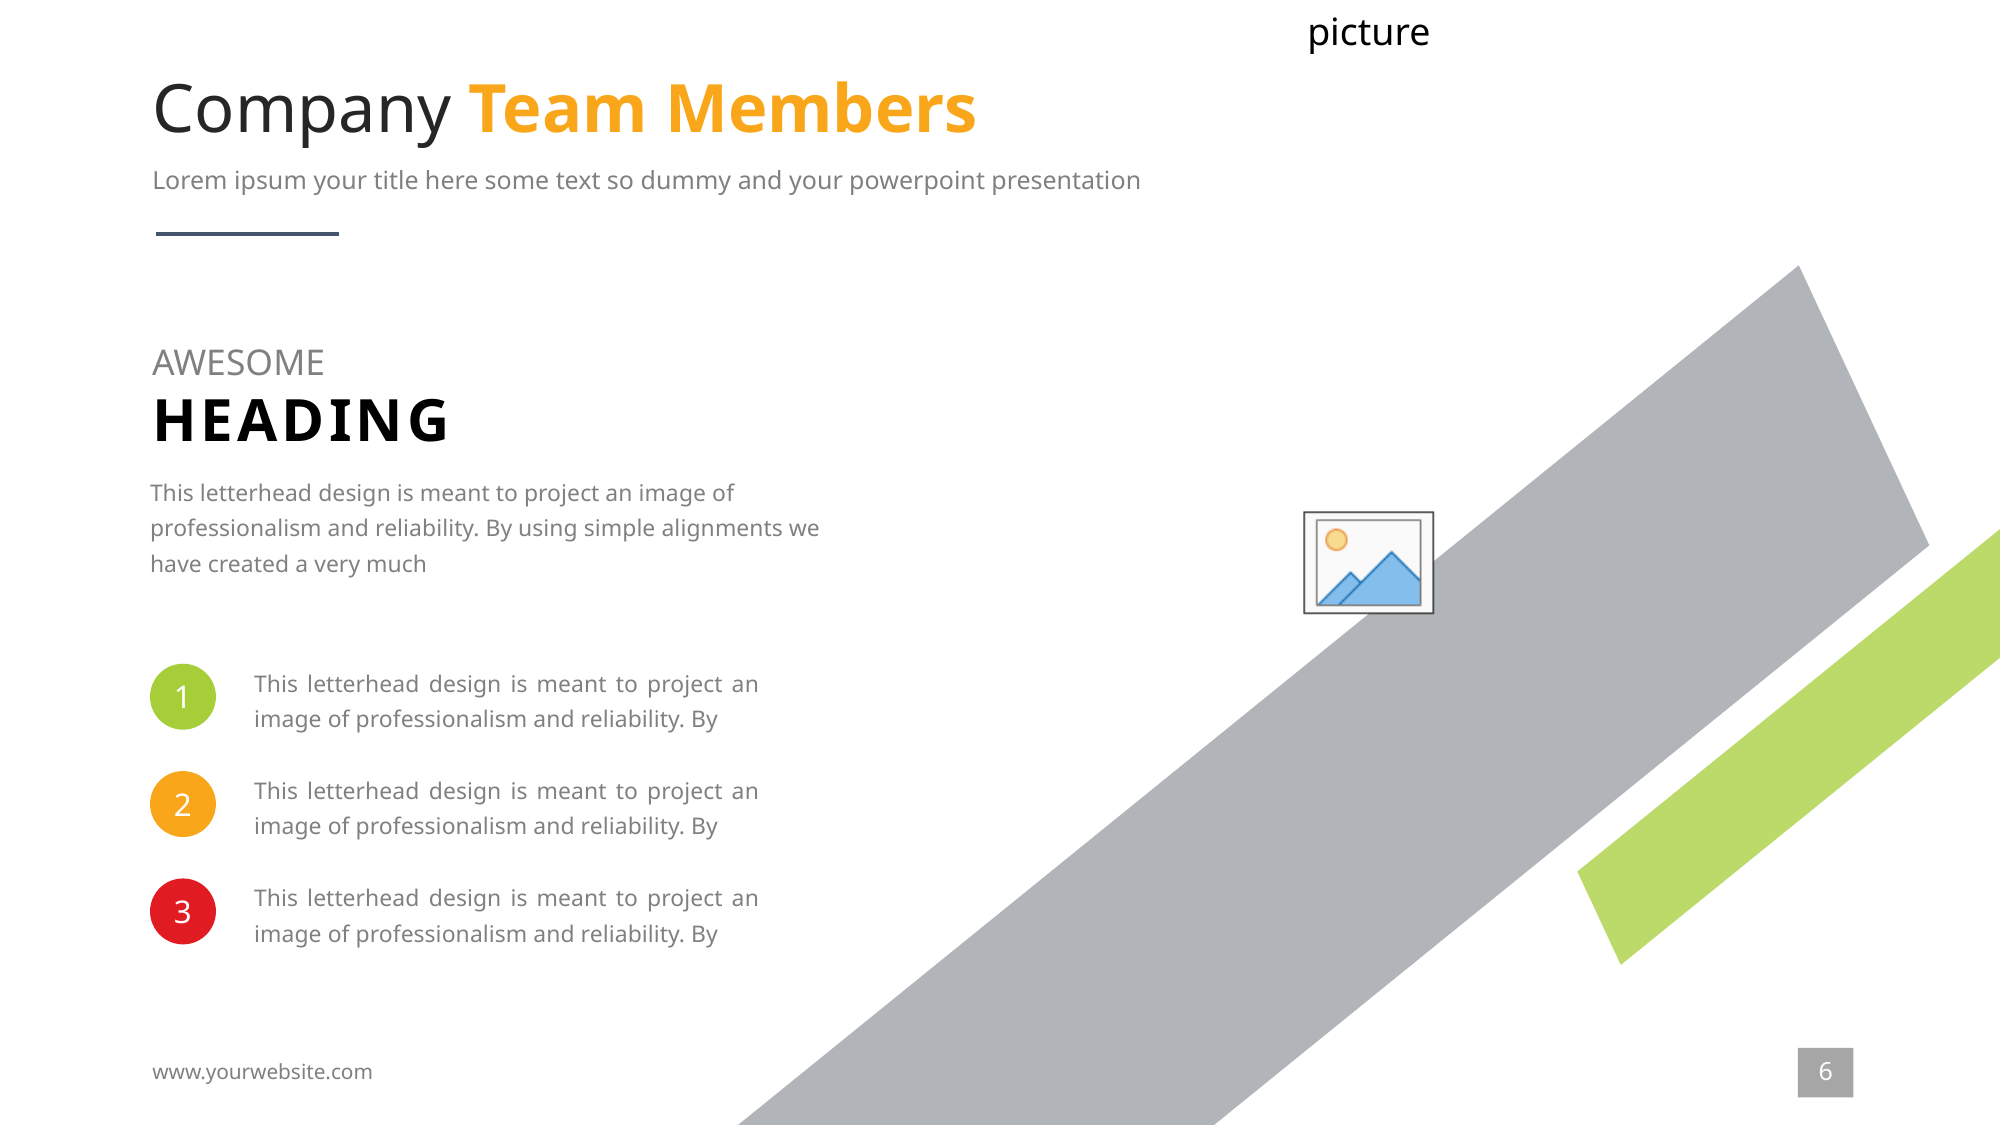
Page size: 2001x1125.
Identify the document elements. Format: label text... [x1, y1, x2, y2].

footer www.yourwebsite.com [137, 1042, 415, 1103]
list Lorem ipsum your title here some text so dummy and your powerpoint presentation [137, 160, 738, 207]
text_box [137, 332, 738, 945]
title Company Team Members [137, 55, 738, 160]
picture [738, 0, 2000, 1125]
